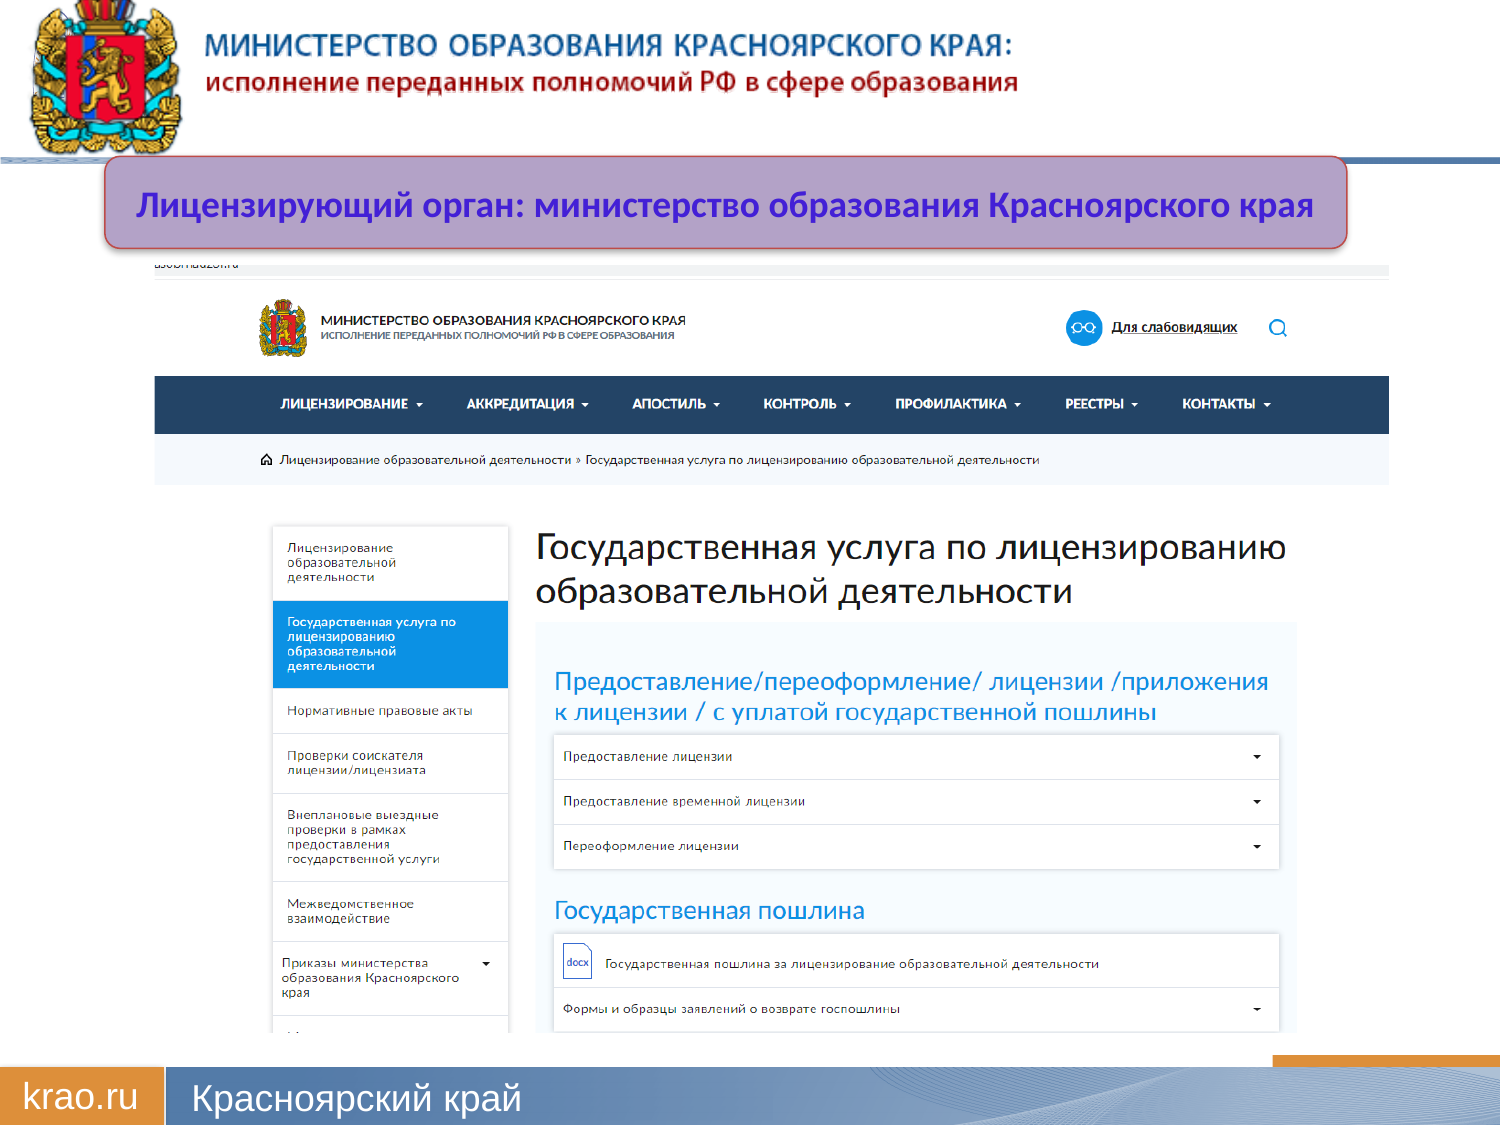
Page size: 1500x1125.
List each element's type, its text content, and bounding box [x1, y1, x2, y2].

picture [154, 265, 1390, 1034]
text_box Лицензирующий орган: министерство образования Красноярского края [104, 155, 1348, 250]
picture [204, 31, 1034, 142]
picture [26, 0, 186, 157]
